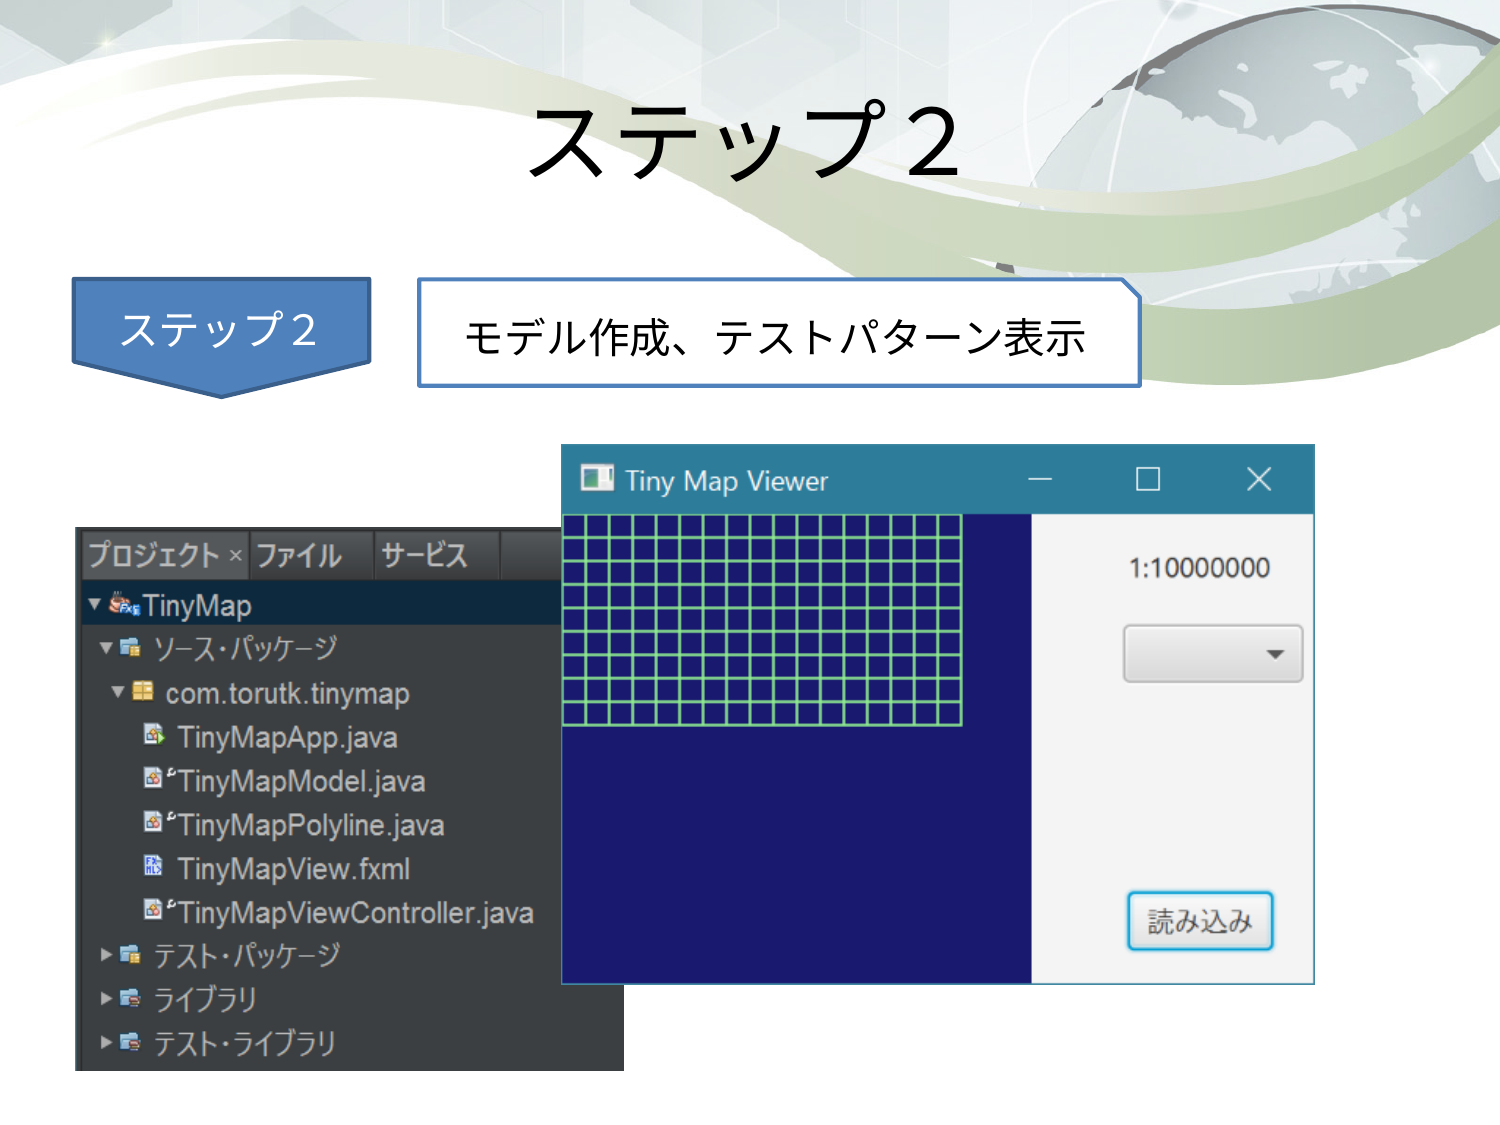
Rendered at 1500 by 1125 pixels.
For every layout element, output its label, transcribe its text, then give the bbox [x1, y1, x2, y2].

picture [75, 444, 1315, 1071]
text_box ステップ２ [71, 276, 372, 400]
title ステップ２ [75, 45, 1425, 233]
text_box モデル作成、テストパターン表示 [417, 277, 1142, 388]
